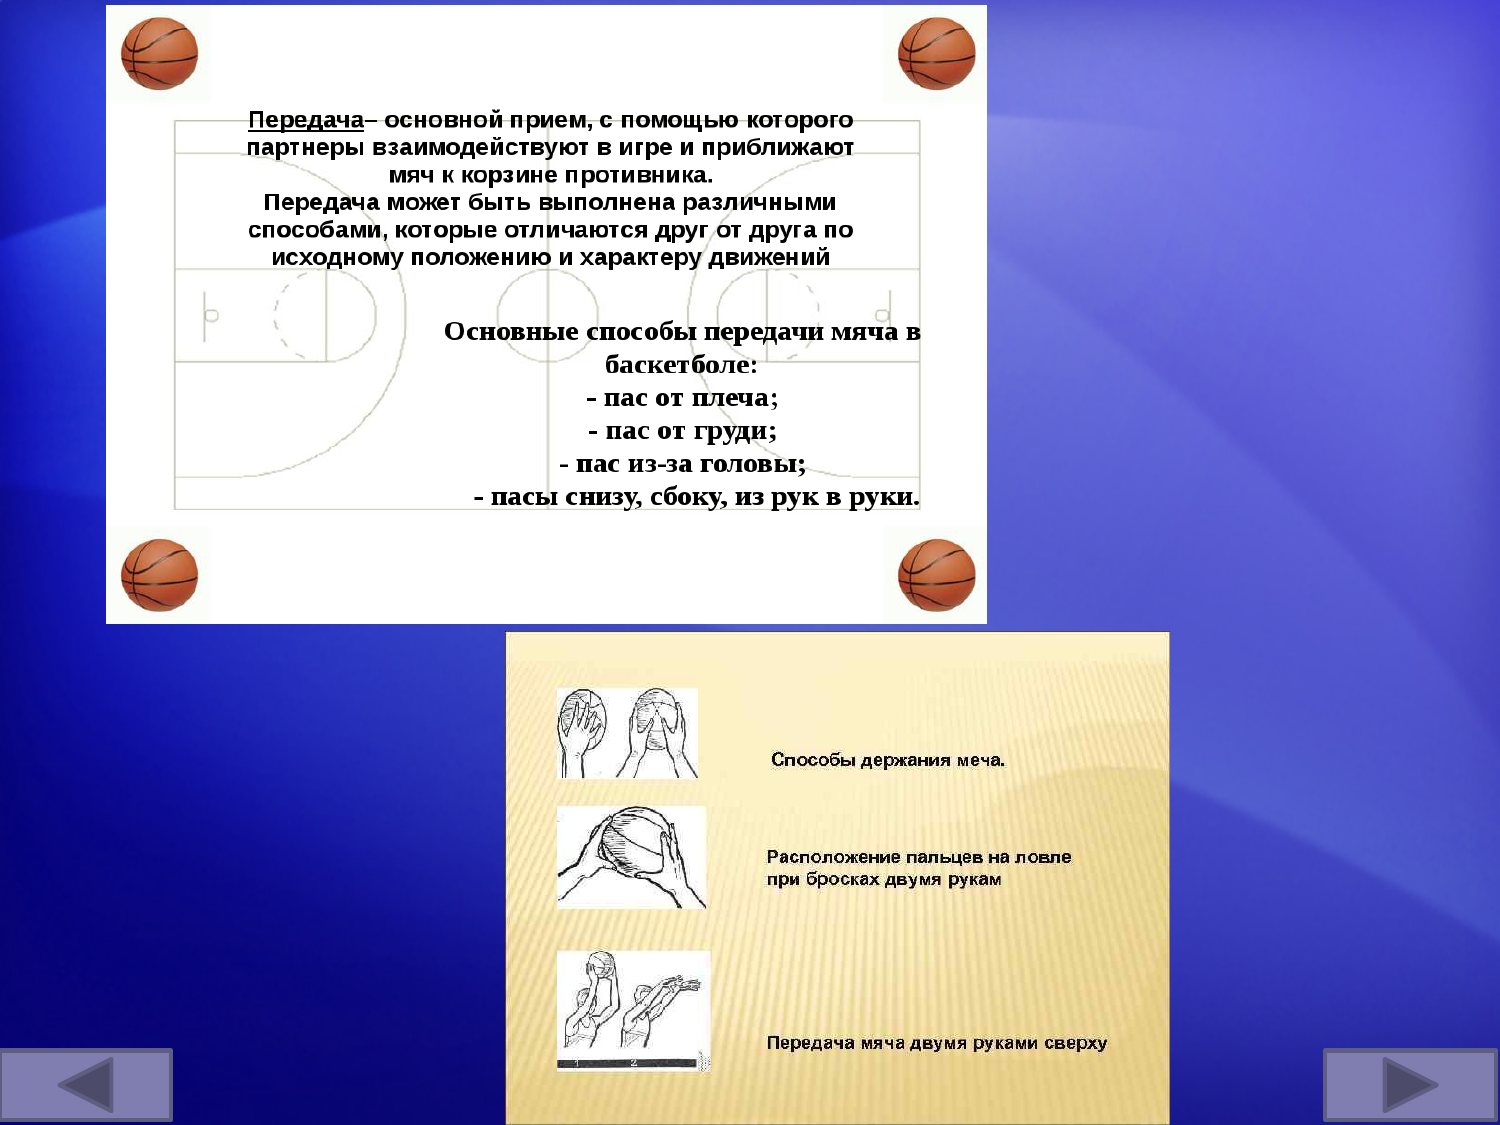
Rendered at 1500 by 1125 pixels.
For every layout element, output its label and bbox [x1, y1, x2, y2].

text_box [1323, 1048, 1498, 1122]
text_box [0, 1048, 173, 1122]
picture [0, 0, 1500, 1125]
title [989, 35, 1482, 1043]
title [95, 35, 501, 1043]
